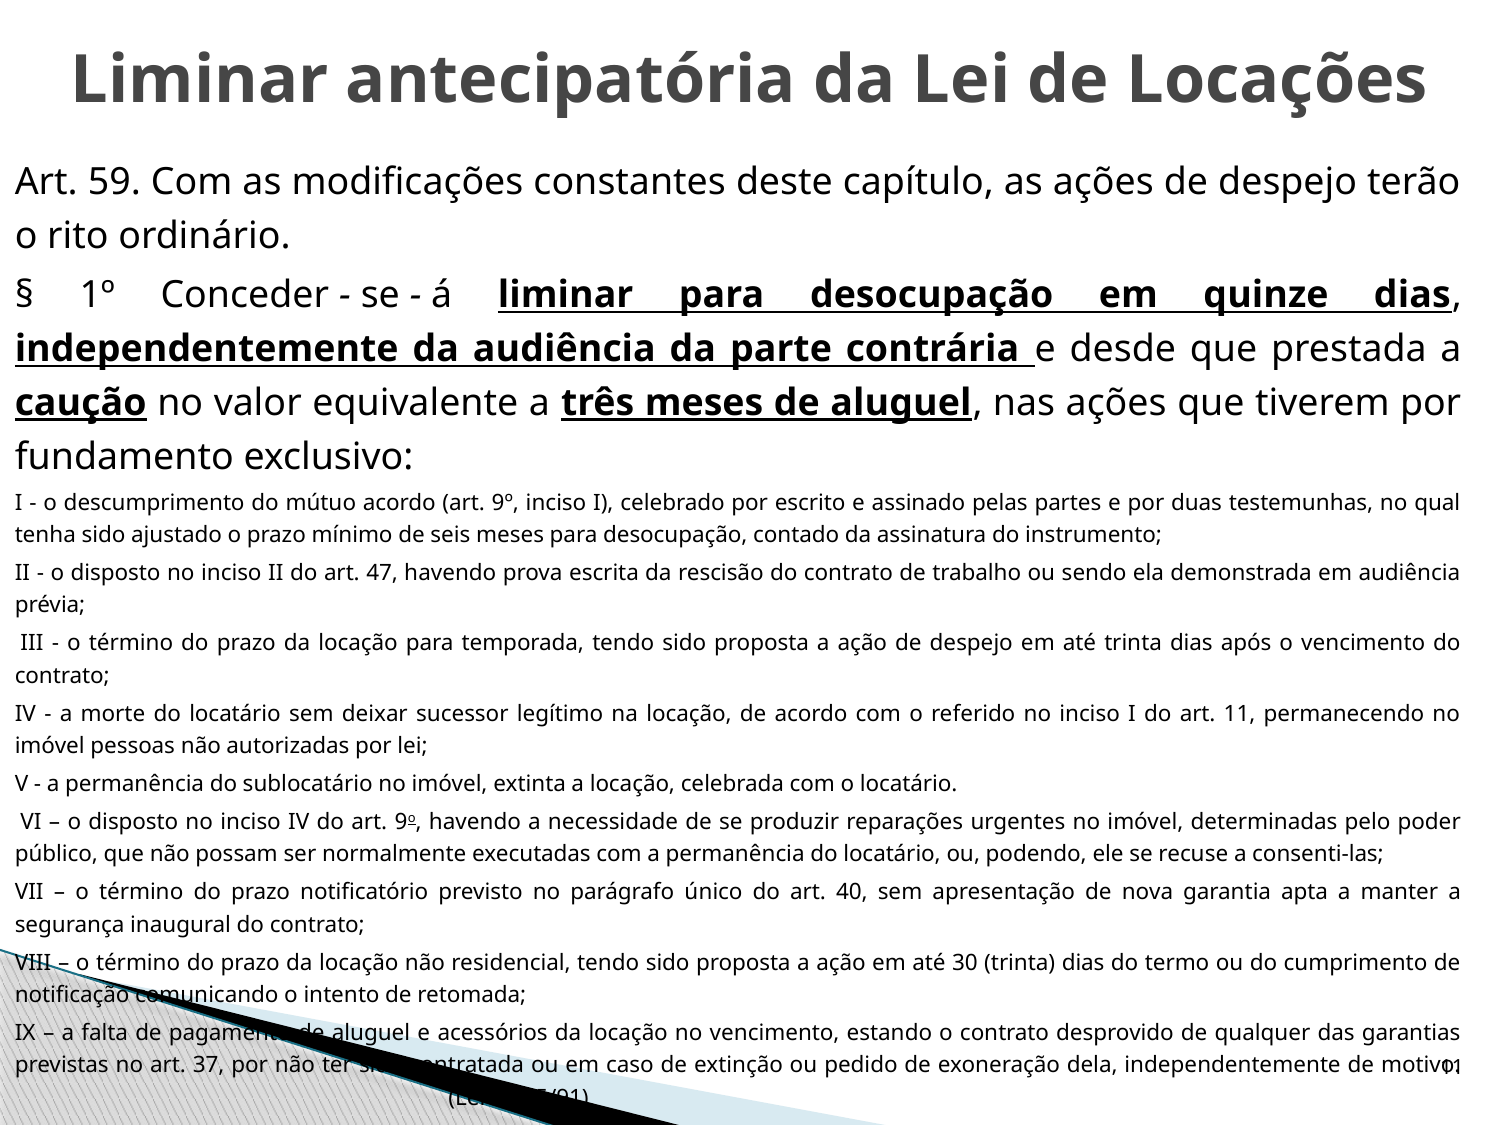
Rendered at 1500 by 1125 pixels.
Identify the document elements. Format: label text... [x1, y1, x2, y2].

list Art. 59. Com as modificações constantes deste capítulo, as ações de despejo terão o rito ordinário. § 1º Conceder - se - á liminar para desocupação em quinze dias, independentemente da audiência da parte contrária e desde que prestada a caução no valor equivalente a três meses de aluguel, nas ações que tiverem por fundamento exclusivo: I - o descumprimento do mútuo acordo (art. 9º, inciso I), celebrado por escrito e assinado pelas partes e por duas testemunhas, no qual tenha sido ajustado o prazo mínimo de seis meses para desocupação, contado da assinatura do instrumento; II - o disposto no inciso II do art. 47, havendo prova escrita da rescisão do contrato de trabalho ou sendo ela demonstrada em audiência prévia; III - o término do prazo da locação para temporada, tendo sido proposta a ação de despejo em até trinta dias após o vencimento do contrato; IV - a morte do locatário sem deixar sucessor legítimo na locação, de acordo com o referido no inciso I do art. 11, permanecendo no imóvel pessoas não autorizadas por lei; V - a permanência do sublocatário no imóvel, extinta a locação, celebrada com o locatário. VI – o disposto no inciso IV do art. 9o, havendo a necessidade de se produzir reparações urgentes no imóvel, determinadas pelo poder público, que não possam ser normalmente executadas com a permanência do locatário, ou, podendo, ele se recuse a consenti-las; VII – o término do prazo notificatório previsto no parágrafo único do art. 40, sem apresentação de nova garantia apta a manter a segurança inaugural do contrato; VIII – o término do prazo da locação não residencial, tendo sido proposta a ação em até 30 (trinta) dias do termo ou do cumprimento de notificação comunicando o intento de retomada; IX – a falta de pagamento de aluguel e acessórios da locação no vencimento, estando o contrato desprovido de qualquer das garantias previstas no art. 37, por não ter sido contratada ou em caso de extinção ou pedido de exoneração dela, independentemente de motivo. (Lei 8.245/91) [0, 153, 1477, 1125]
title Liminar antecipatória da Lei de Locações [0, 0, 1500, 153]
slide_number 11 [1418, 1051, 1479, 1112]
